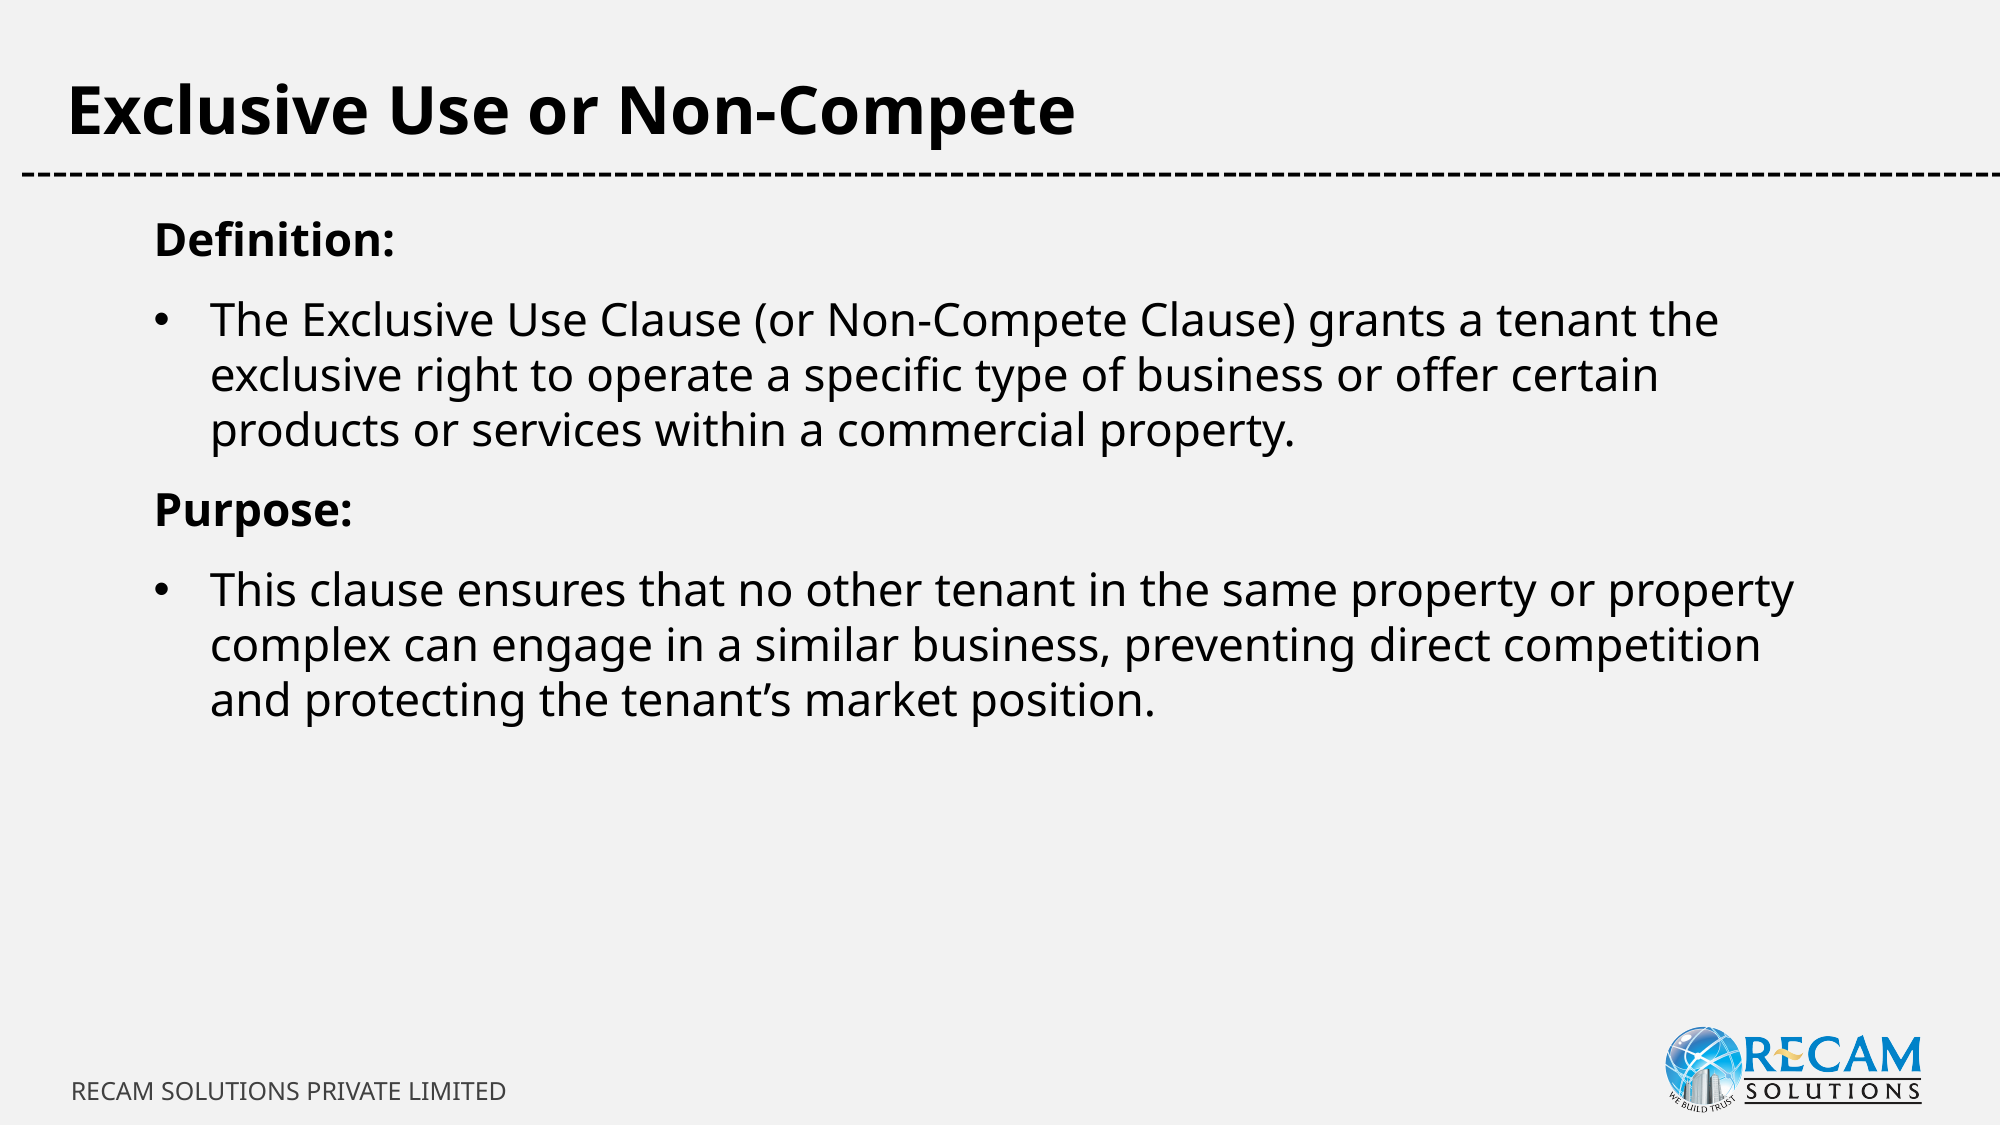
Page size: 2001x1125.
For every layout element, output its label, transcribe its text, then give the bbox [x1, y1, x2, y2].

text_box Exclusive Use or Non-Compete [51, 60, 1979, 131]
text_box Definition: The Exclusive Use Clause (or Non-Compete Clause) grants a tenant the exclusive right to operate a specific type of business or offer certain products or services within a commercial property. Purpose: This clause ensures that no other tenant in the same property or property complex can engage in a similar business, preventing direct competition and protecting the tenant’s market position. [138, 203, 1842, 733]
footer RECAM SOLUTIONS PRIVATE LIMITED [70, 1073, 971, 1107]
picture [1652, 1014, 1935, 1125]
text_box ----------------------------------------------------------------------------------------------------------------------------- [6, 131, 2000, 207]
